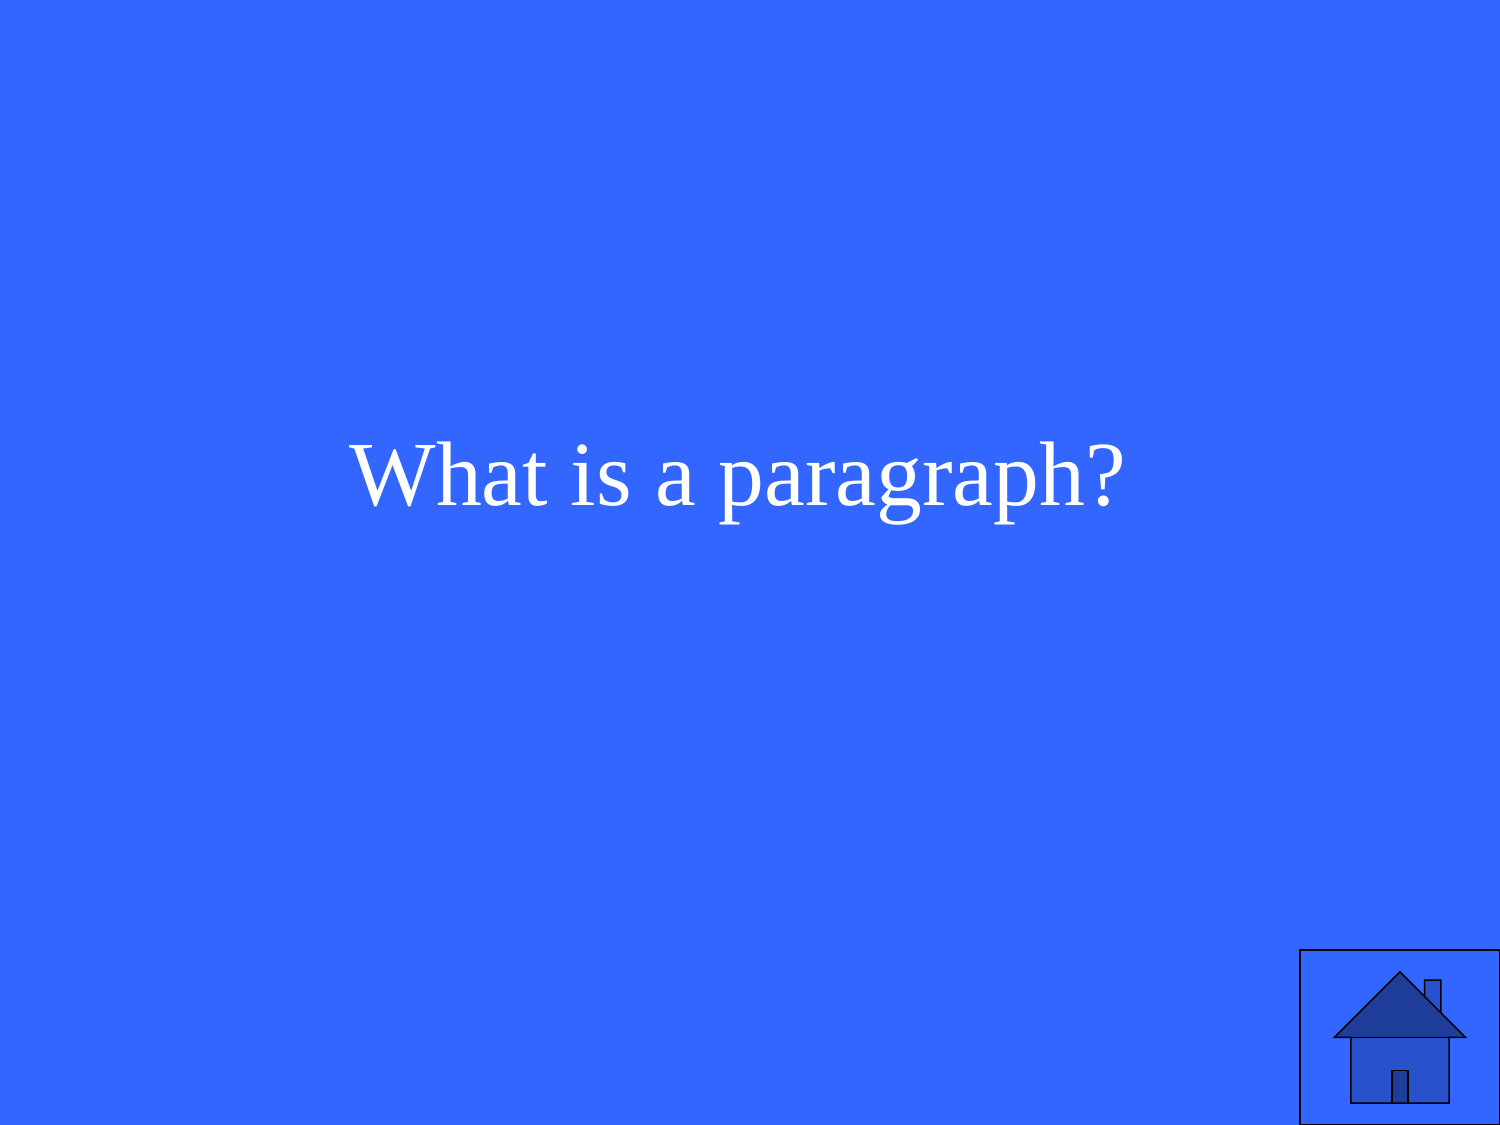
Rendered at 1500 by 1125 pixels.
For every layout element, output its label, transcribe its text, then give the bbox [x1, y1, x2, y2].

text_box [1299, 950, 1500, 1125]
title What is a paragraph? [112, 374, 1388, 563]
